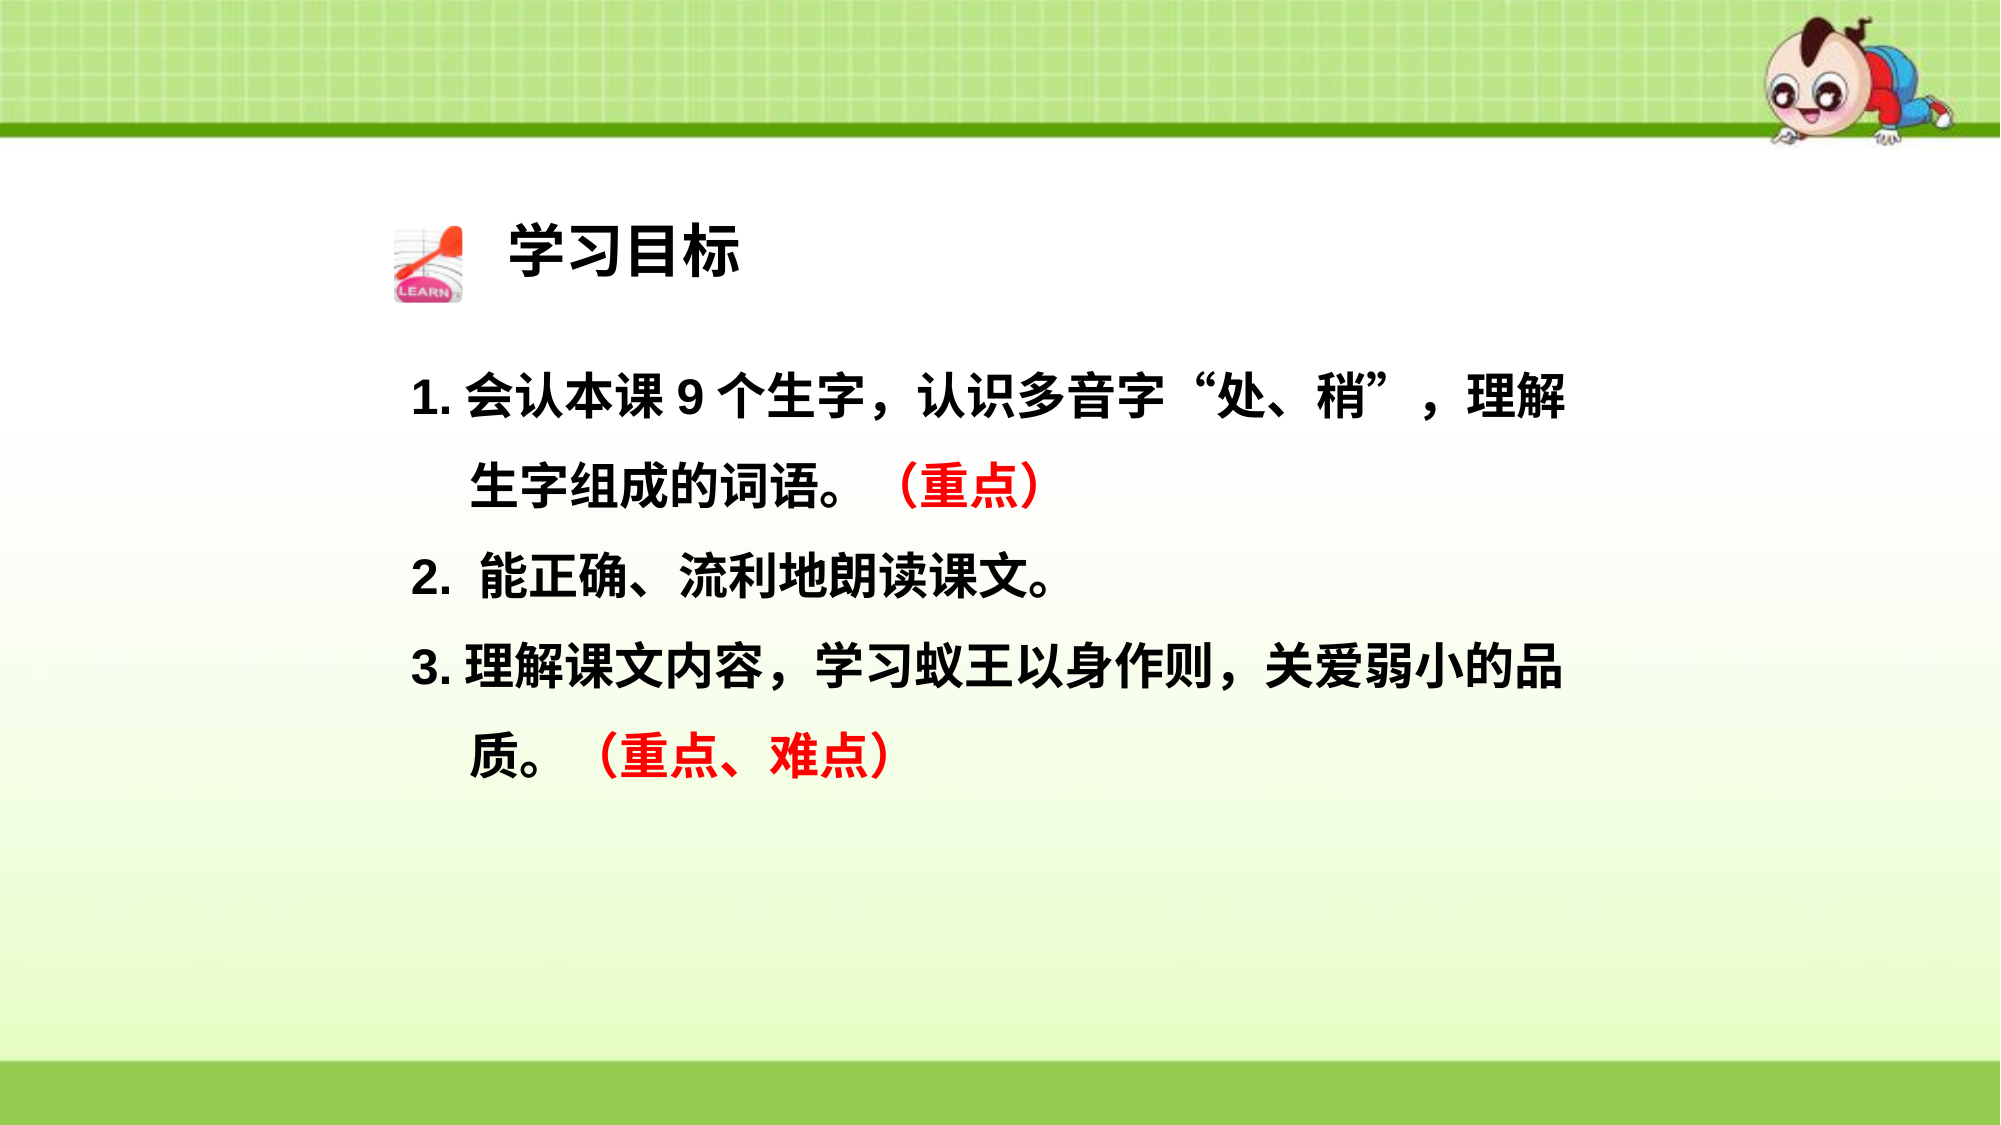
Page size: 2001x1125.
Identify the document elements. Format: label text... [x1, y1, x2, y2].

text_box [389, 221, 467, 307]
text_box 学习目标 [492, 206, 756, 292]
picture [0, 0, 2000, 1125]
text_box 1.会认本课9个生字，认识多音字“处、稍”，理解生字组成的词语。（重点） 2. 能正确、流利地朗读课文。 3.理解课文内容，学习蚁王以身作则，关爱弱小的品质。（重点、难点） [396, 327, 1609, 792]
